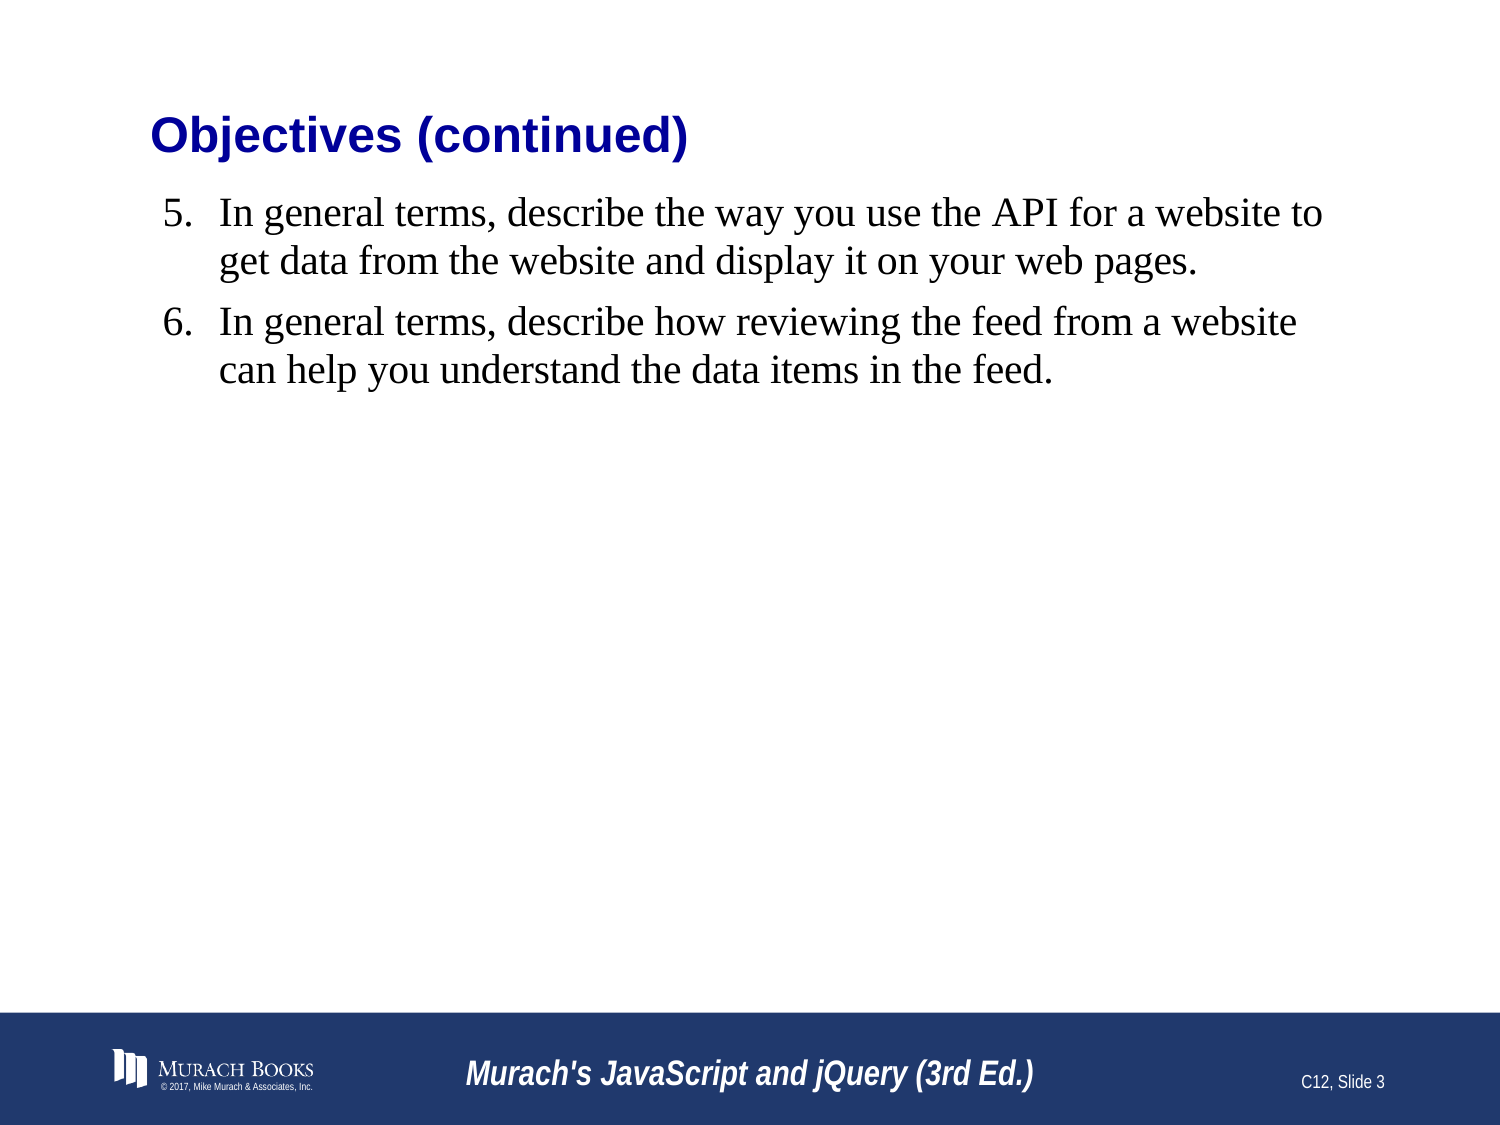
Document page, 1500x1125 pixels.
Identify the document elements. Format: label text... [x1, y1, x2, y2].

slide_number C12, Slide 3 [1087, 1025, 1400, 1100]
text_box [162, 188, 1363, 445]
slide_number Murach's JavaScript and jQuery (3rd Ed.) [463, 1025, 1050, 1100]
title Objectives (continued) [150, 102, 1350, 164]
footer © 2017, Mike Murach & Associates, Inc. [12, 1025, 463, 1100]
